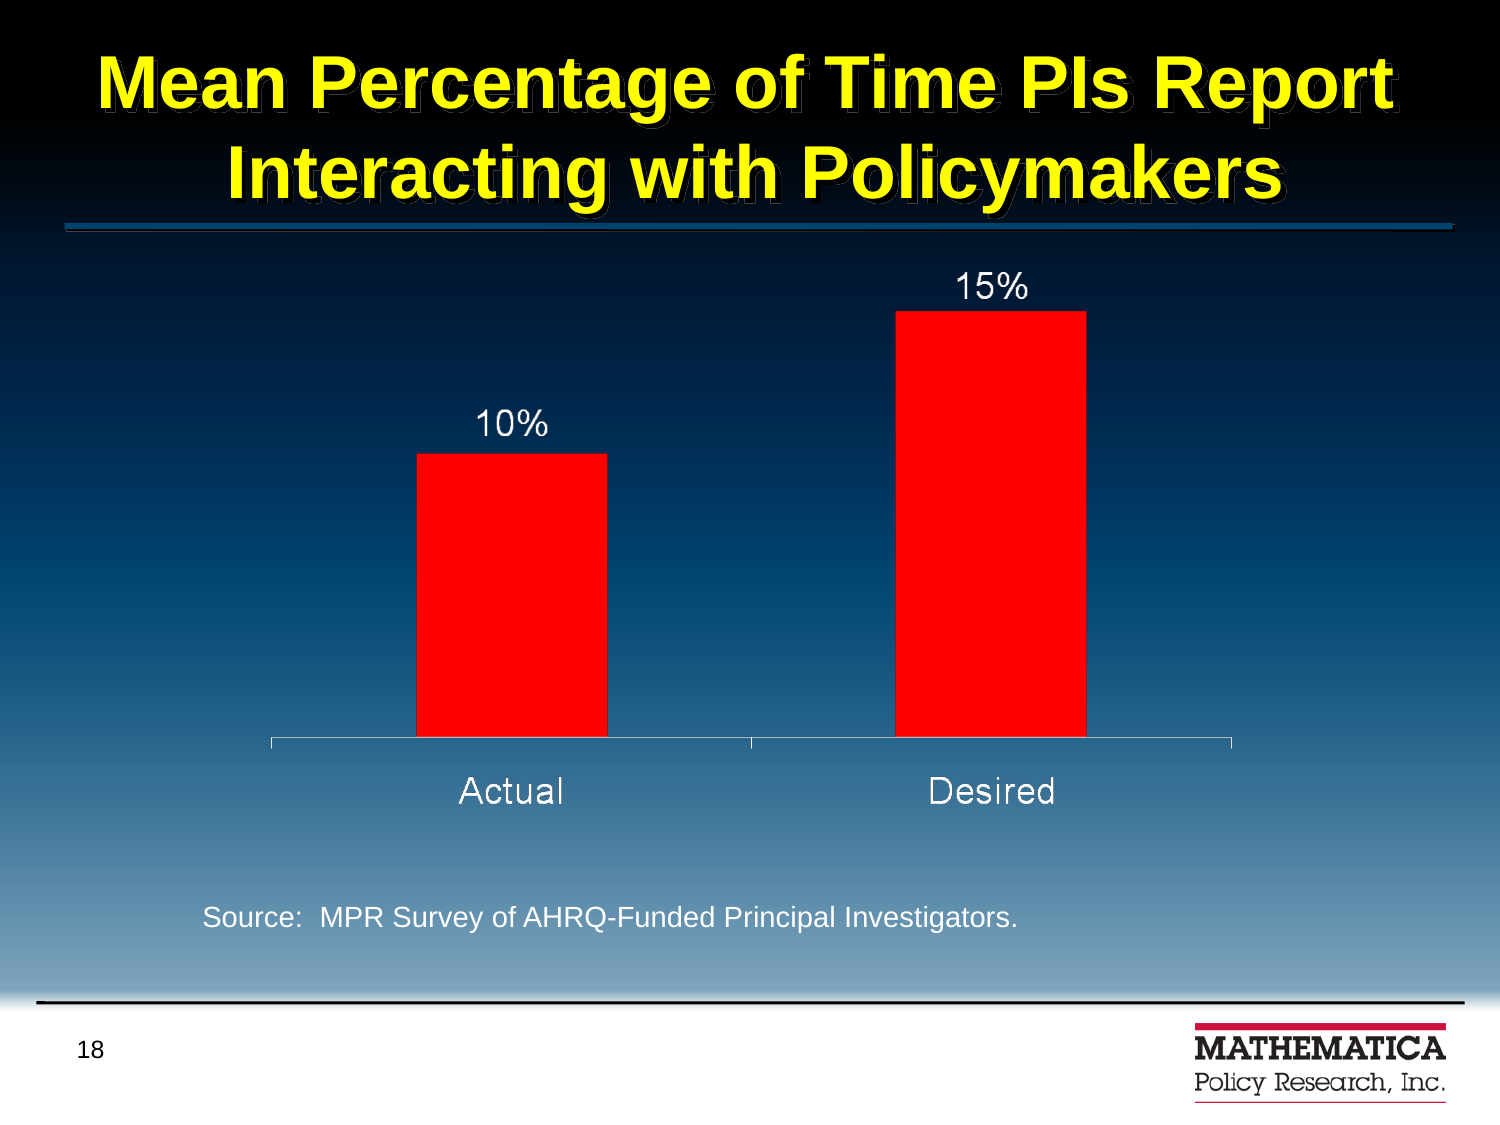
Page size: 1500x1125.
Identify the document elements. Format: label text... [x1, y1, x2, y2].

picture [0, 0, 1500, 1125]
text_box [187, 260, 1310, 942]
title Mean Percentage of Time PIs Report Interacting with Policymakers [62, 33, 1450, 222]
